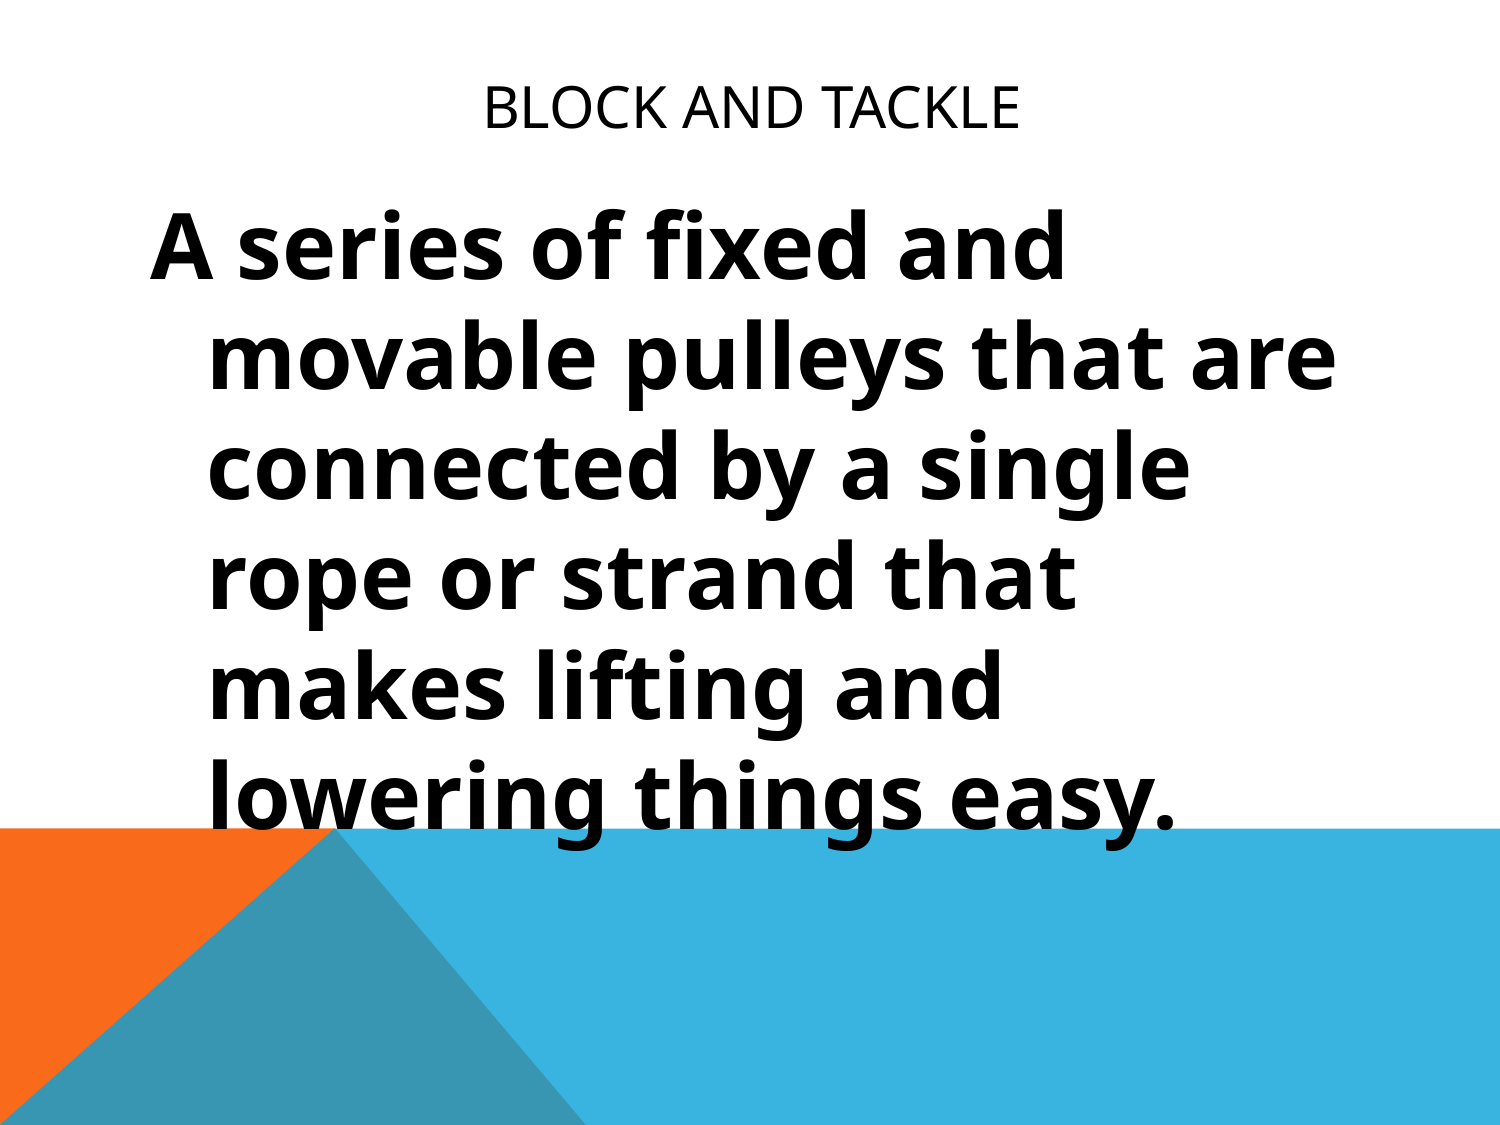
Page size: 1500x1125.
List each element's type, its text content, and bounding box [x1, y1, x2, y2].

title Block and Tackle [135, 60, 1369, 150]
list A series of fixed and movable pulleys that are connected by a single rope or strand that makes lifting and lowering things easy. [135, 180, 1369, 768]
